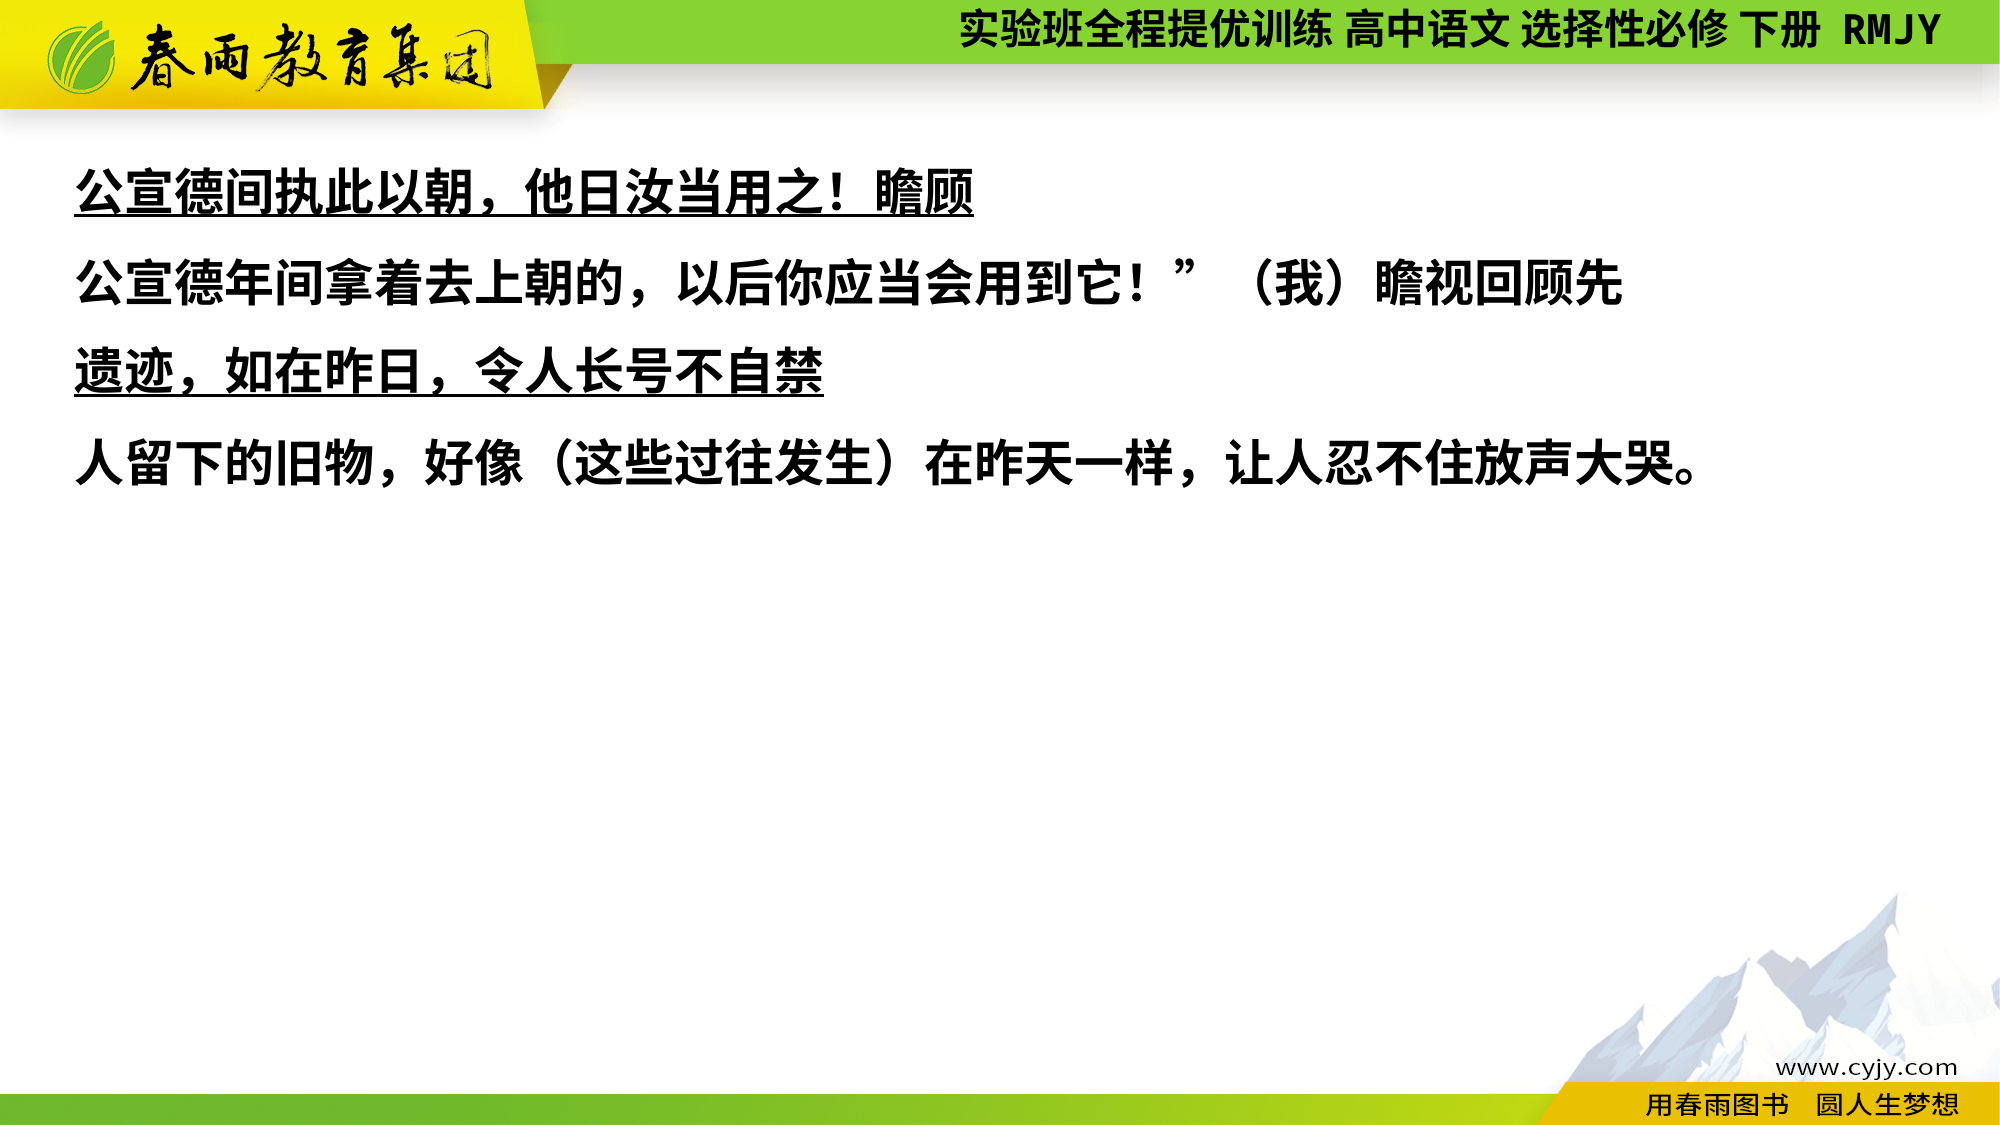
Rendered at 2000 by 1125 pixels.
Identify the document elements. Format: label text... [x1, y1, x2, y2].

text_box 公宣德年间拿着去上朝的，以后你应当会用到它！”（我）瞻视回顾先 人留下的旧物，好像（这些过往发生）在昨天一样，让人忍不住放声大哭。 [59, 214, 1944, 499]
picture [0, 0, 2000, 1125]
